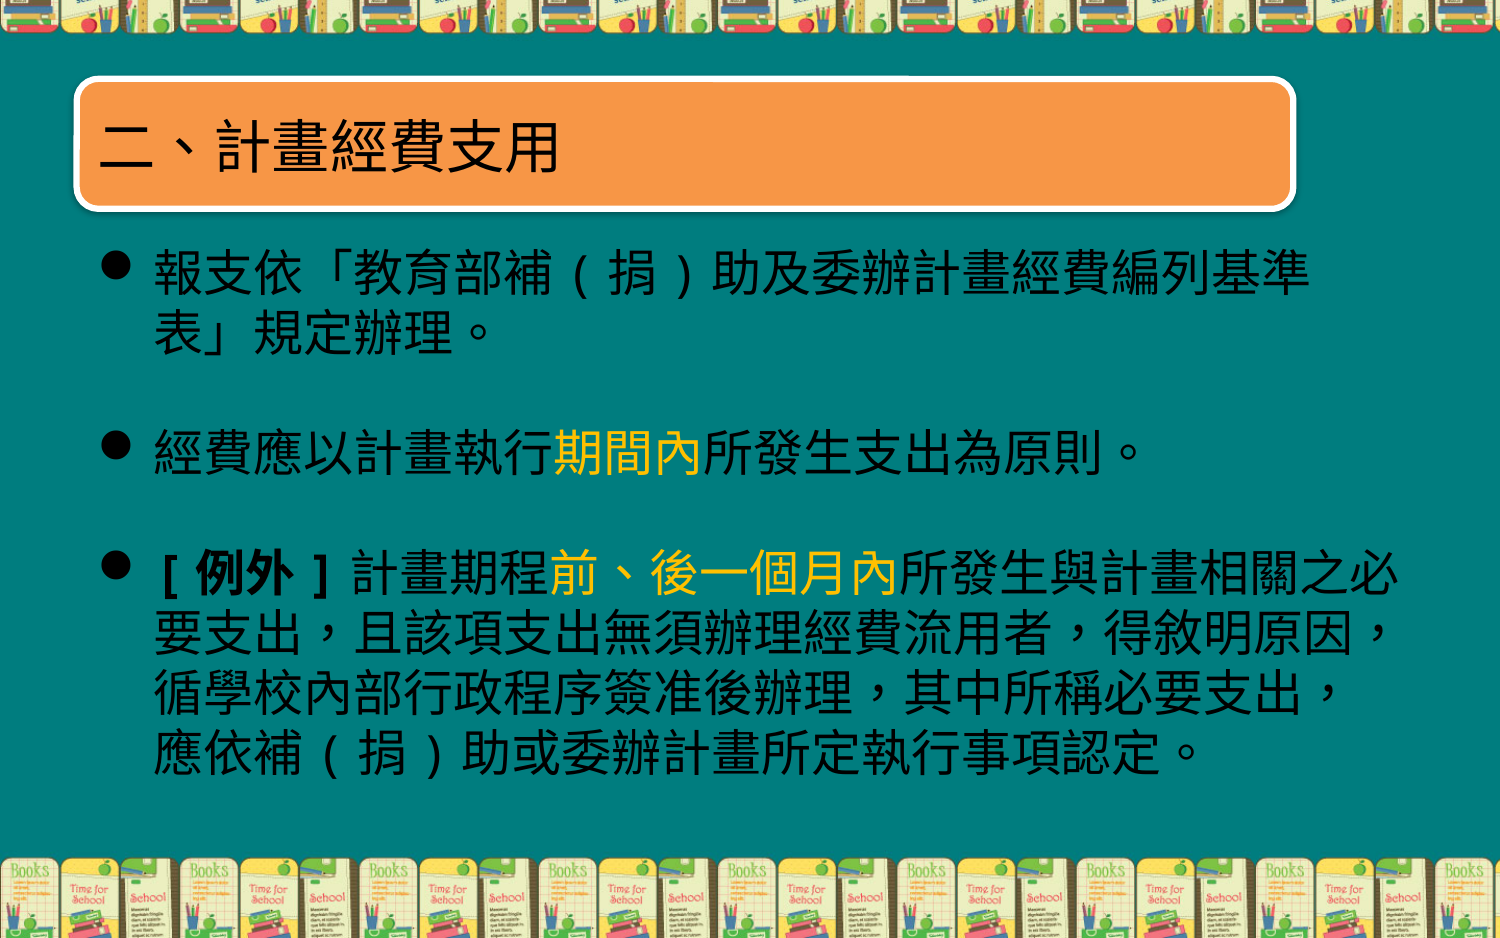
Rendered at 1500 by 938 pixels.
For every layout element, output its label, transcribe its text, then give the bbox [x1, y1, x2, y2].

text_box 二、計畫經費支用 [82, 102, 1087, 188]
picture [0, 0, 1500, 938]
text_box 報支依「教育部補(捐)助及委辦計畫經費編列基準表」規定辦理。 經費應以計畫執行期間內所發生支出為原則。 [例外]計畫期程前、後一個月內所發生與計畫相關之必要支出，且該項支出無須辦理經費流用者，得敘明原因，循學校內部行政程序簽准後辦理，其中所稱必要支出，應依補(捐)助或委辦計畫所定執行事項認定。 [82, 233, 1418, 938]
text_box [73, 75, 1297, 212]
